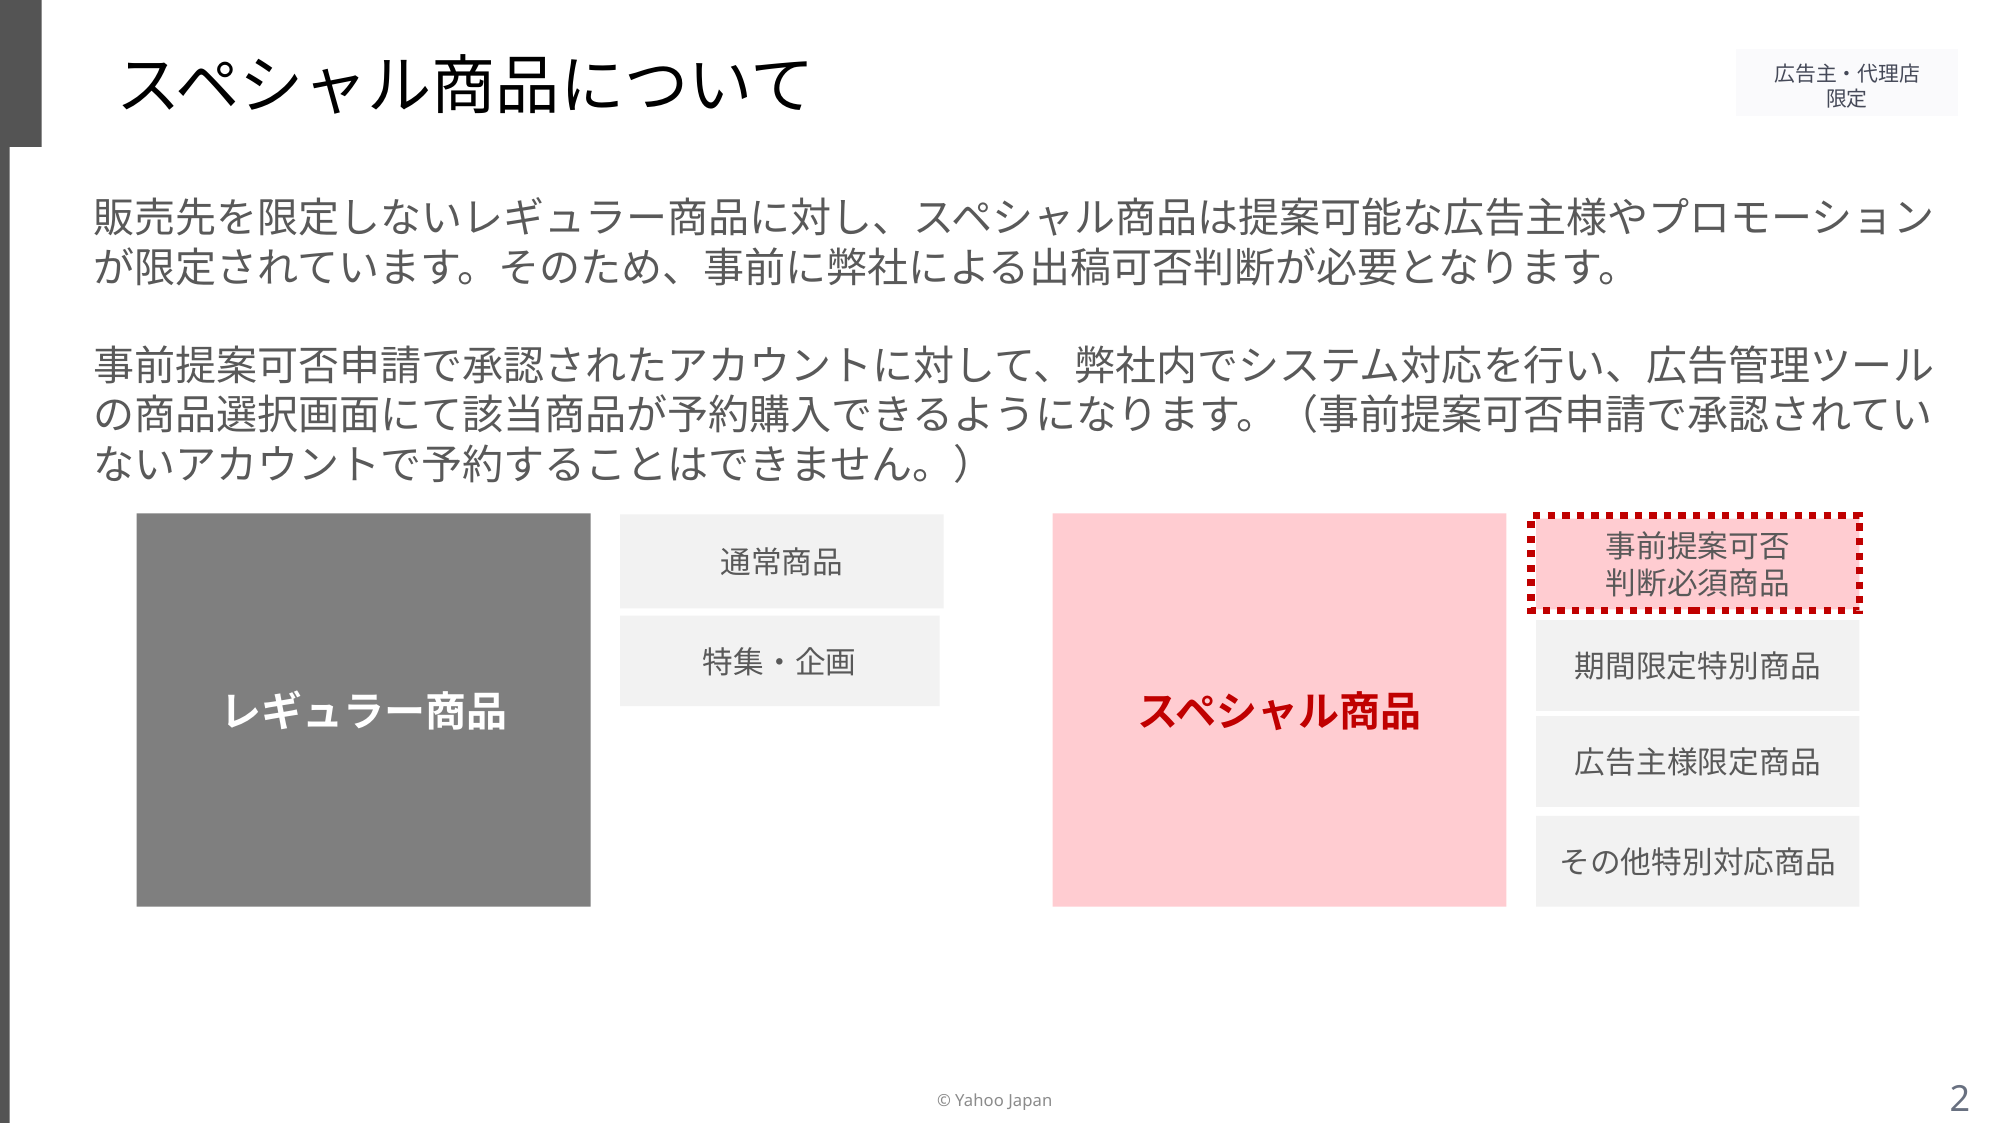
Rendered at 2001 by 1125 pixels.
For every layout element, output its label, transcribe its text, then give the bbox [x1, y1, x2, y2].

text_box 特集・企画 [618, 613, 942, 708]
title スペシャル商品について [101, 47, 1715, 119]
text_box 通常商品 [618, 512, 946, 610]
text_box 販売先を限定しないレギュラー商品に対し、スペシャル商品は提案可能な広告主様やプロモーションが限定されています。そのため、事前に弊社による出稿可否判断が必要となります。 事前提案可否申請で承認されたアカウントに対して、弊社内でシステム対応を行い、広告管理ツールの商品選択画面にて該当商品が予約購入できるようになります。（事前提案可否申請で承認されていないアカウントで予約することはできません。） [78, 184, 1975, 544]
text_box スペシャル商品 [1051, 511, 1509, 909]
text_box レギュラー商品 [135, 511, 593, 909]
text_box 期間限定特別商品 [1534, 618, 1862, 713]
text_box その他特別対応商品 [1534, 814, 1862, 909]
text_box [1531, 515, 1860, 611]
text_box 広告主様限定商品 [1534, 714, 1862, 809]
